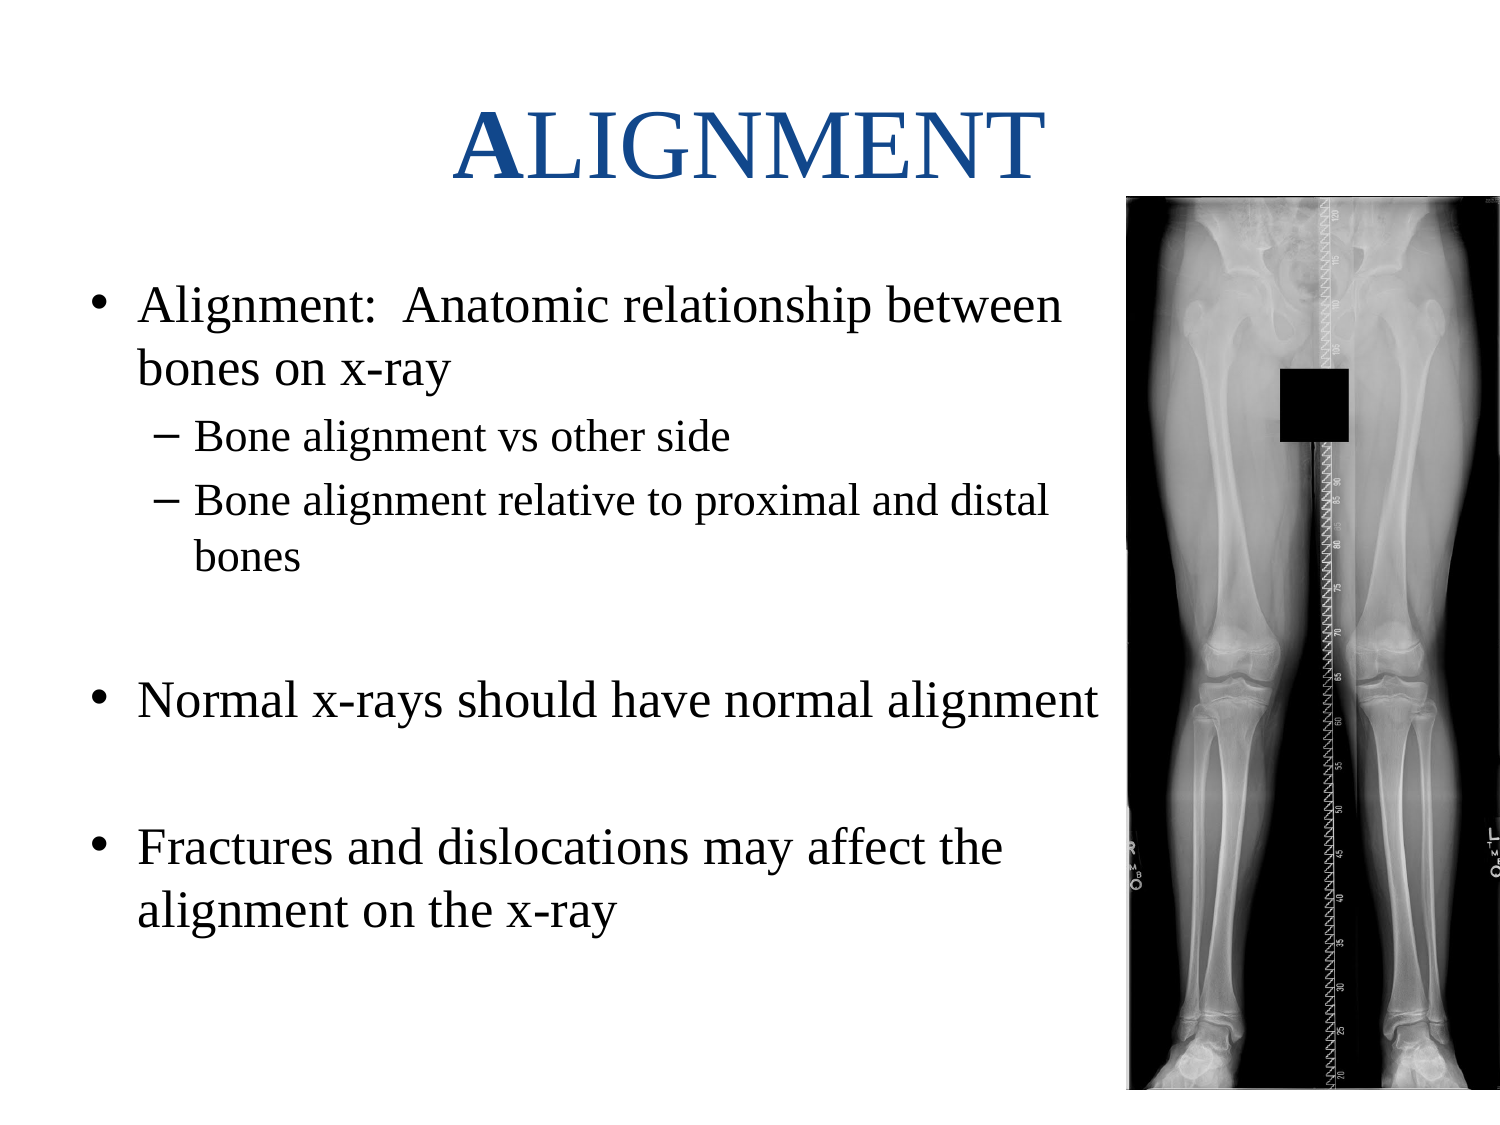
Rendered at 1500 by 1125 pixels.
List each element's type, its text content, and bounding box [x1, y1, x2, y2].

picture [1126, 196, 1500, 1090]
title ALIGNMENT [75, 45, 1425, 233]
list Alignment: Anatomic relationship between bones on x-ray Bone alignment vs other side Bone alignment relative to proximal and distal bones Normal x-rays should have normal alignment Fractures and dislocations may affect the alignment on the x-ray [75, 262, 1121, 1005]
